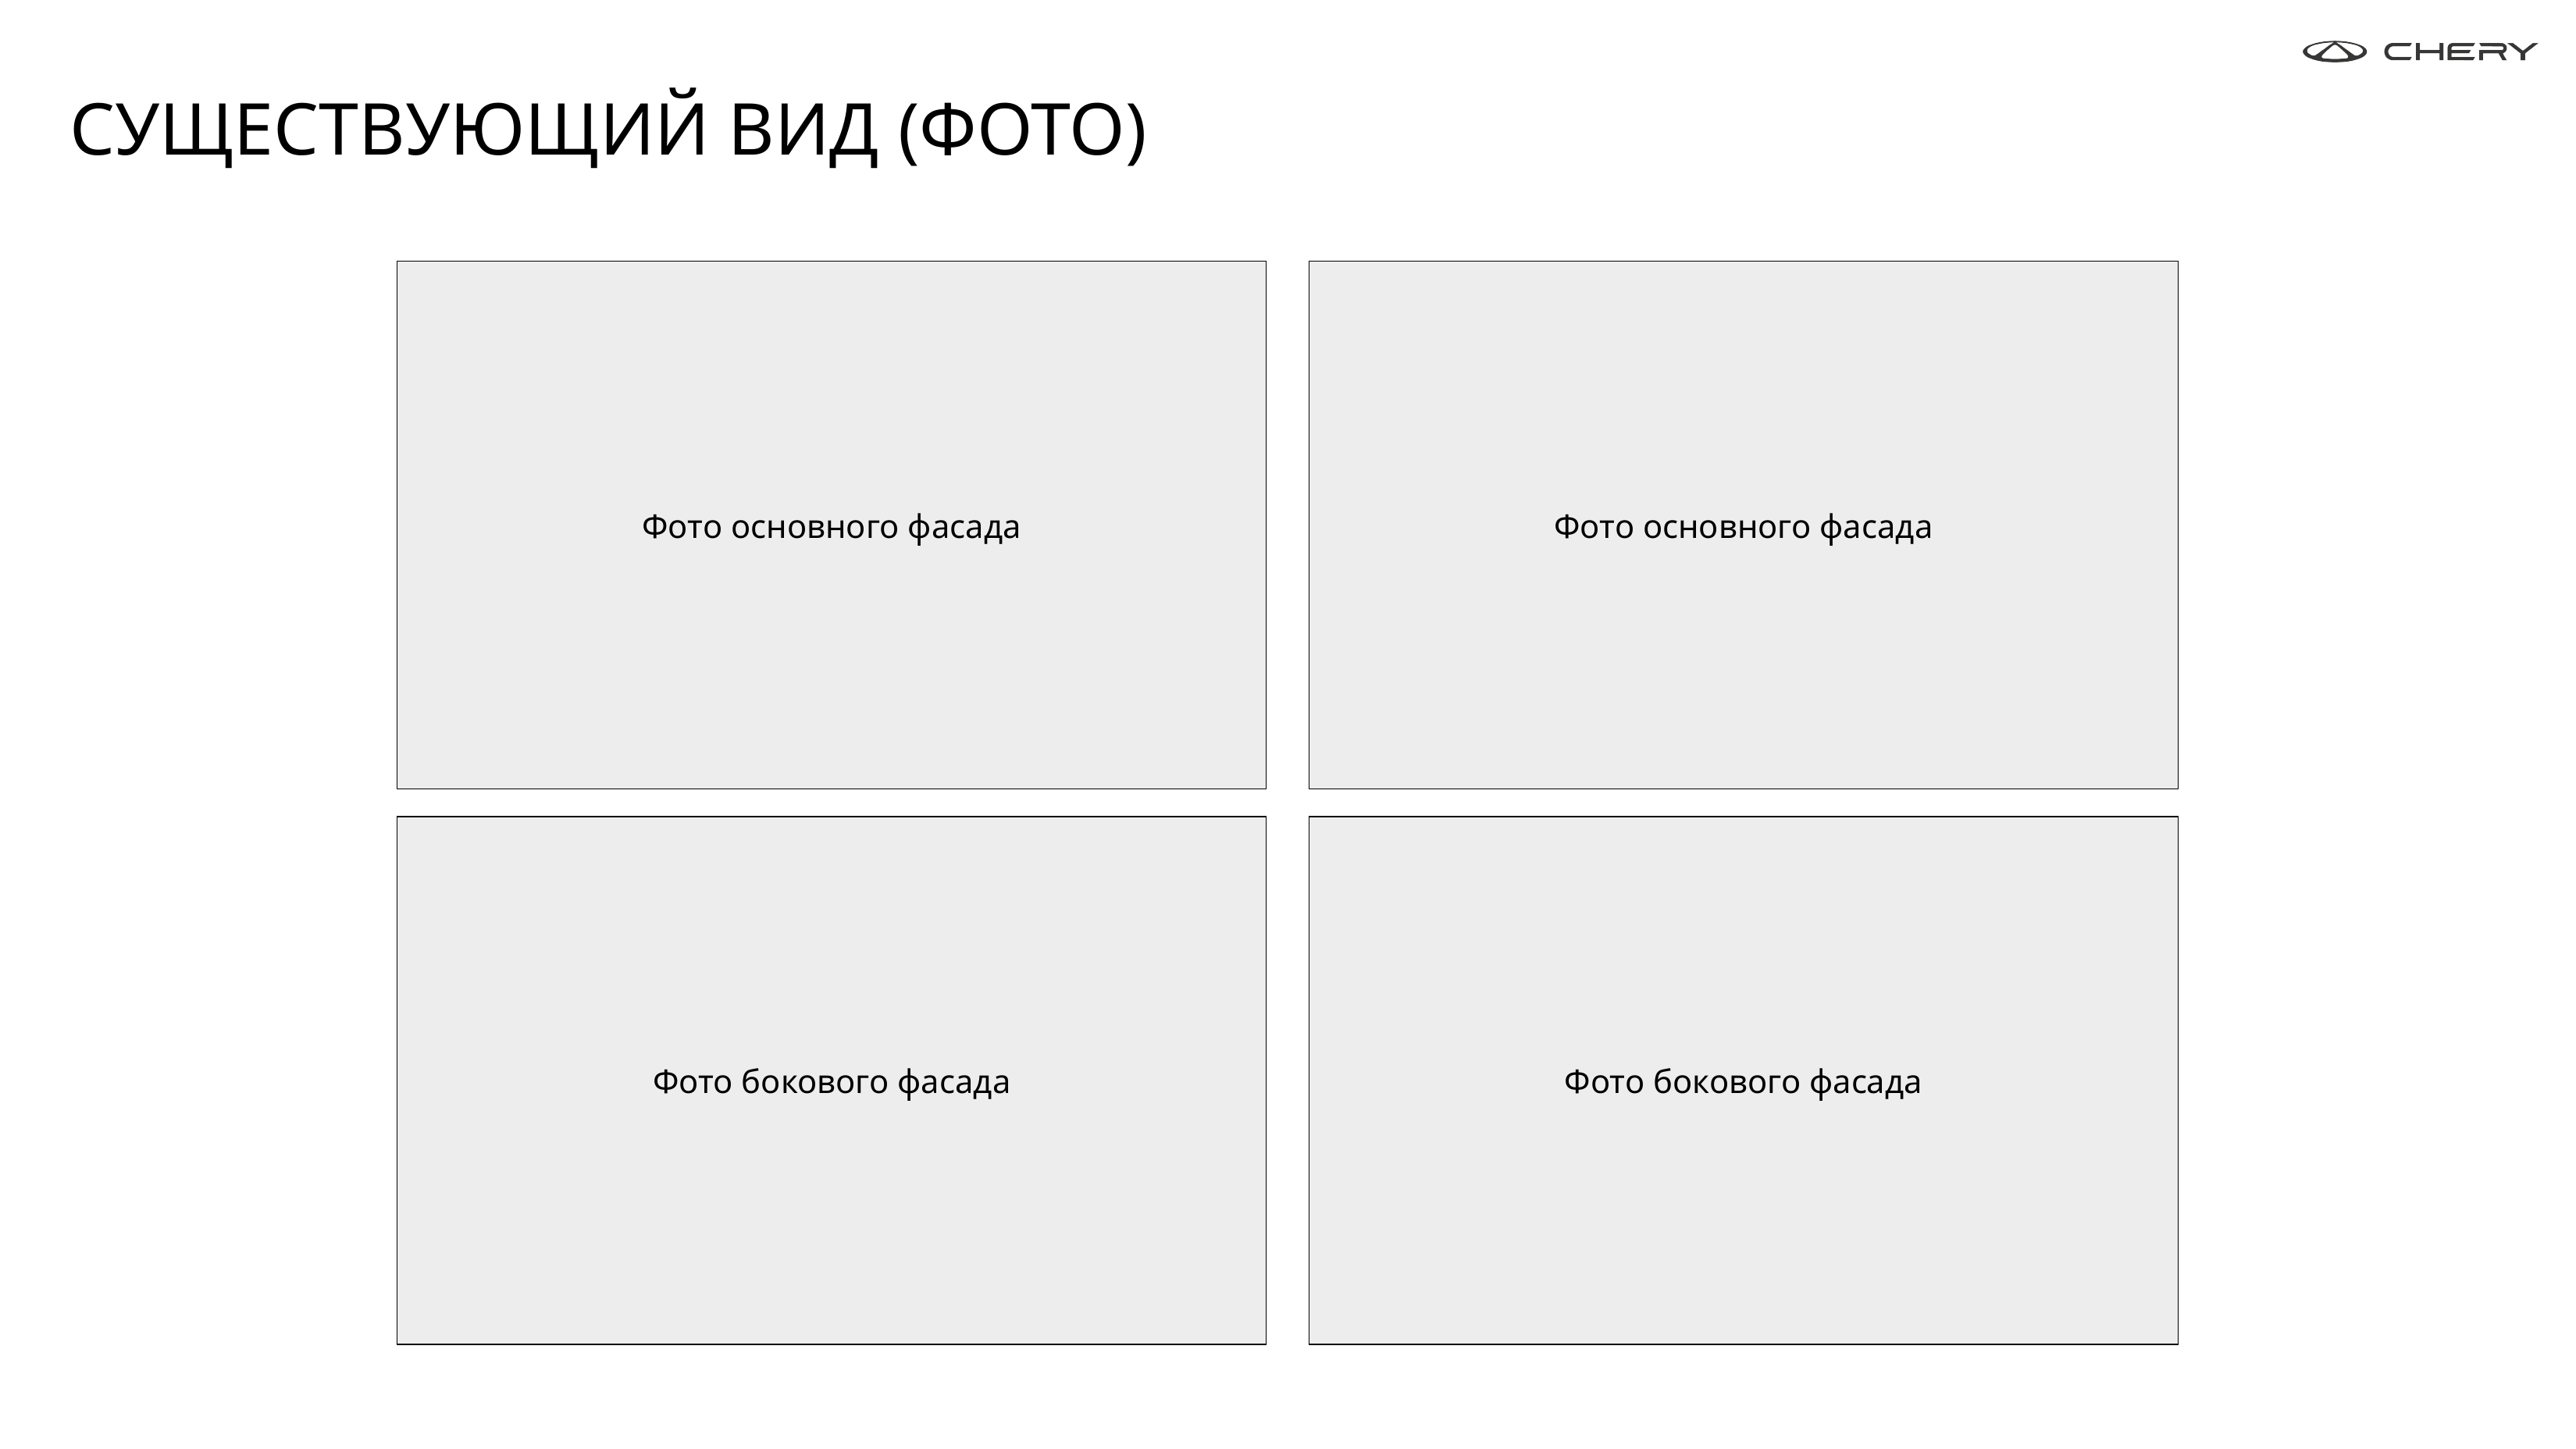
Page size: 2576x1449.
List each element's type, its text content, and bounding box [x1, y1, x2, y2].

title СУЩЕСТВУЮЩИЙ ВИД (ФОТО) [58, 77, 2518, 188]
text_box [397, 261, 2179, 1345]
picture [2303, 41, 2539, 62]
